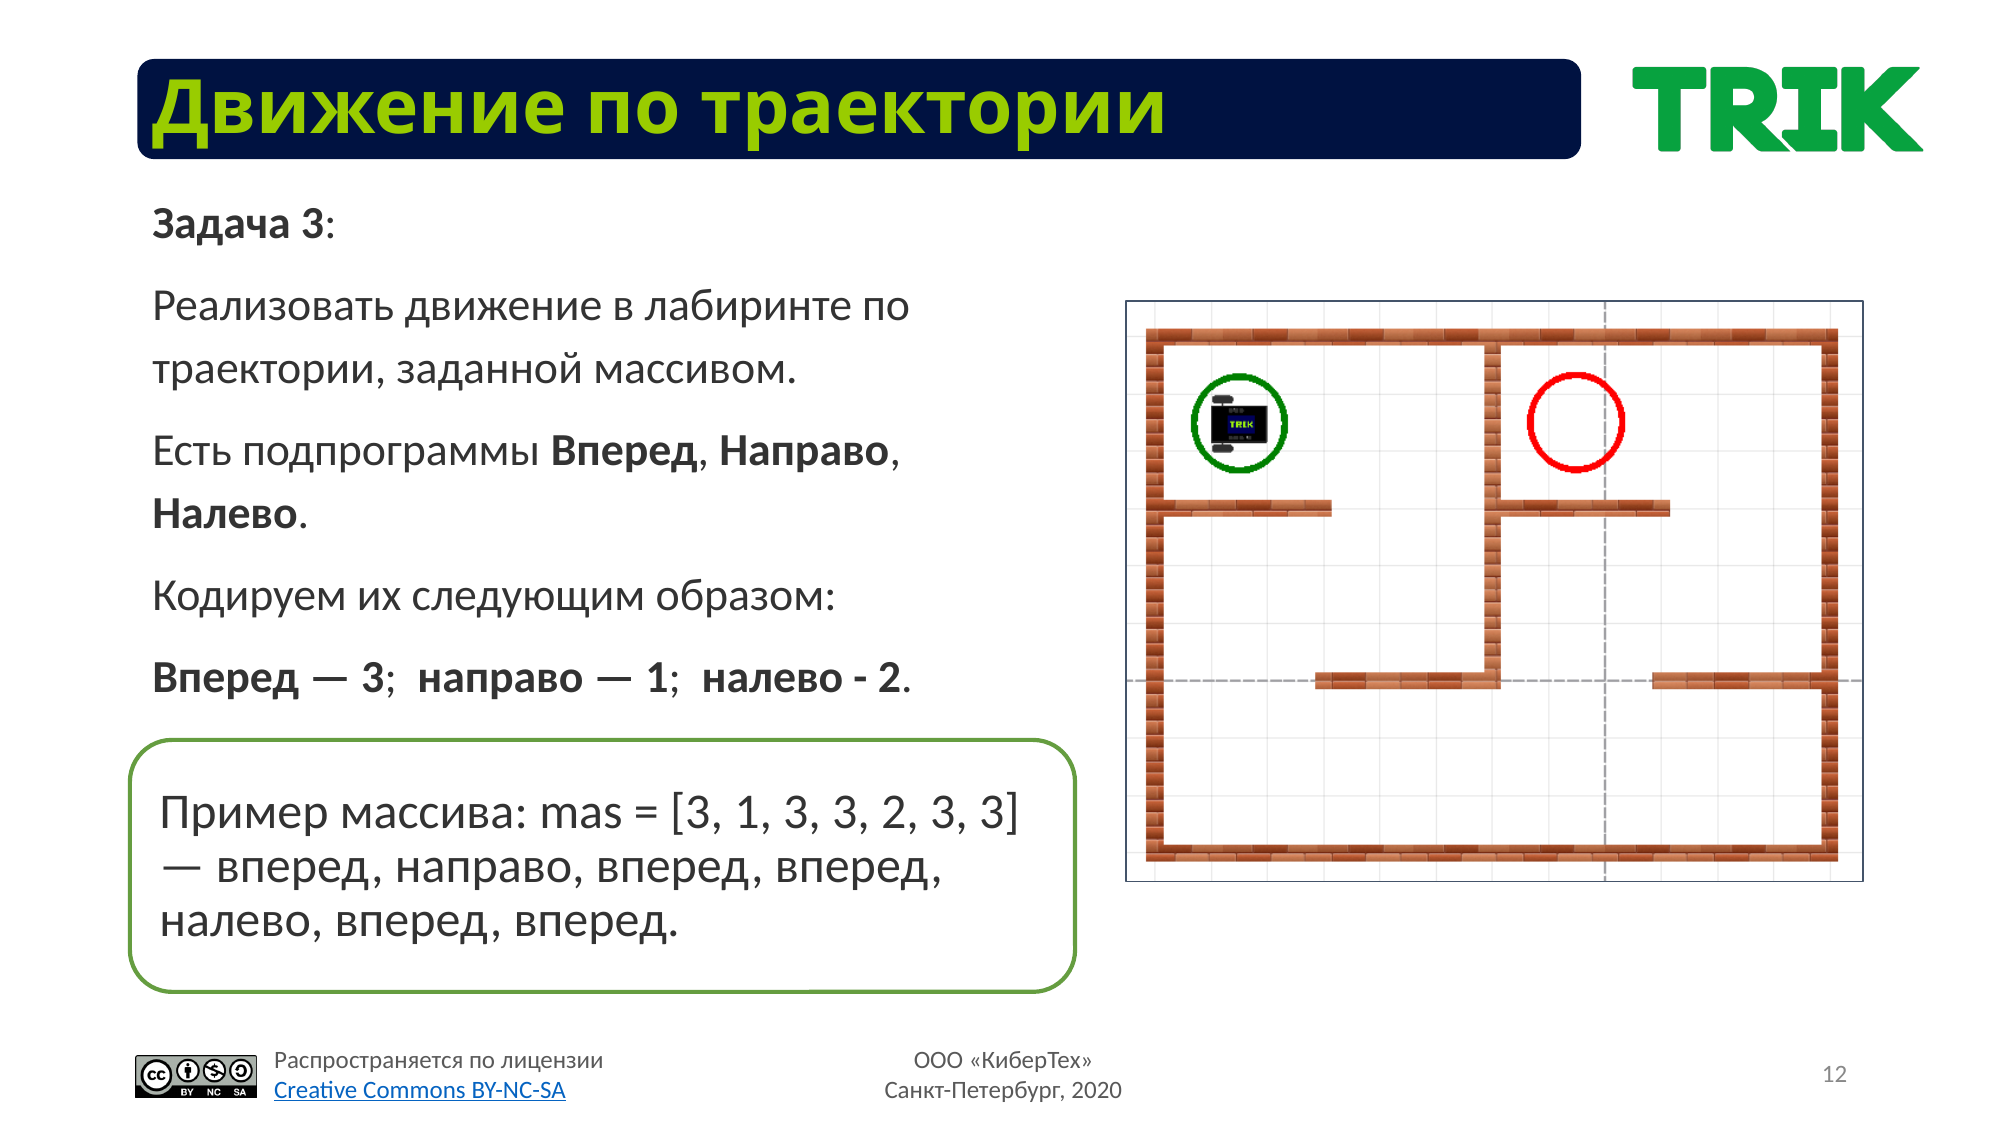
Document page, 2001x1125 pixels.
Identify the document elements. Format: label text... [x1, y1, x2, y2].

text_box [129, 739, 1076, 993]
text_box 12 [1412, 1042, 1863, 1103]
picture [1631, 64, 1924, 154]
text_box Движение по траектории [137, 61, 1582, 162]
text_box Задача 3: Реализовать движение в лабиринте по траектории, заданной массивом. Есть подпрограммы Вперед, Направо, Налево. Кодируем их следующим образом: Вперед — 3; направо — 1; налево - 2. [137, 176, 1010, 738]
picture [135, 1055, 257, 1098]
picture [1126, 301, 1863, 881]
